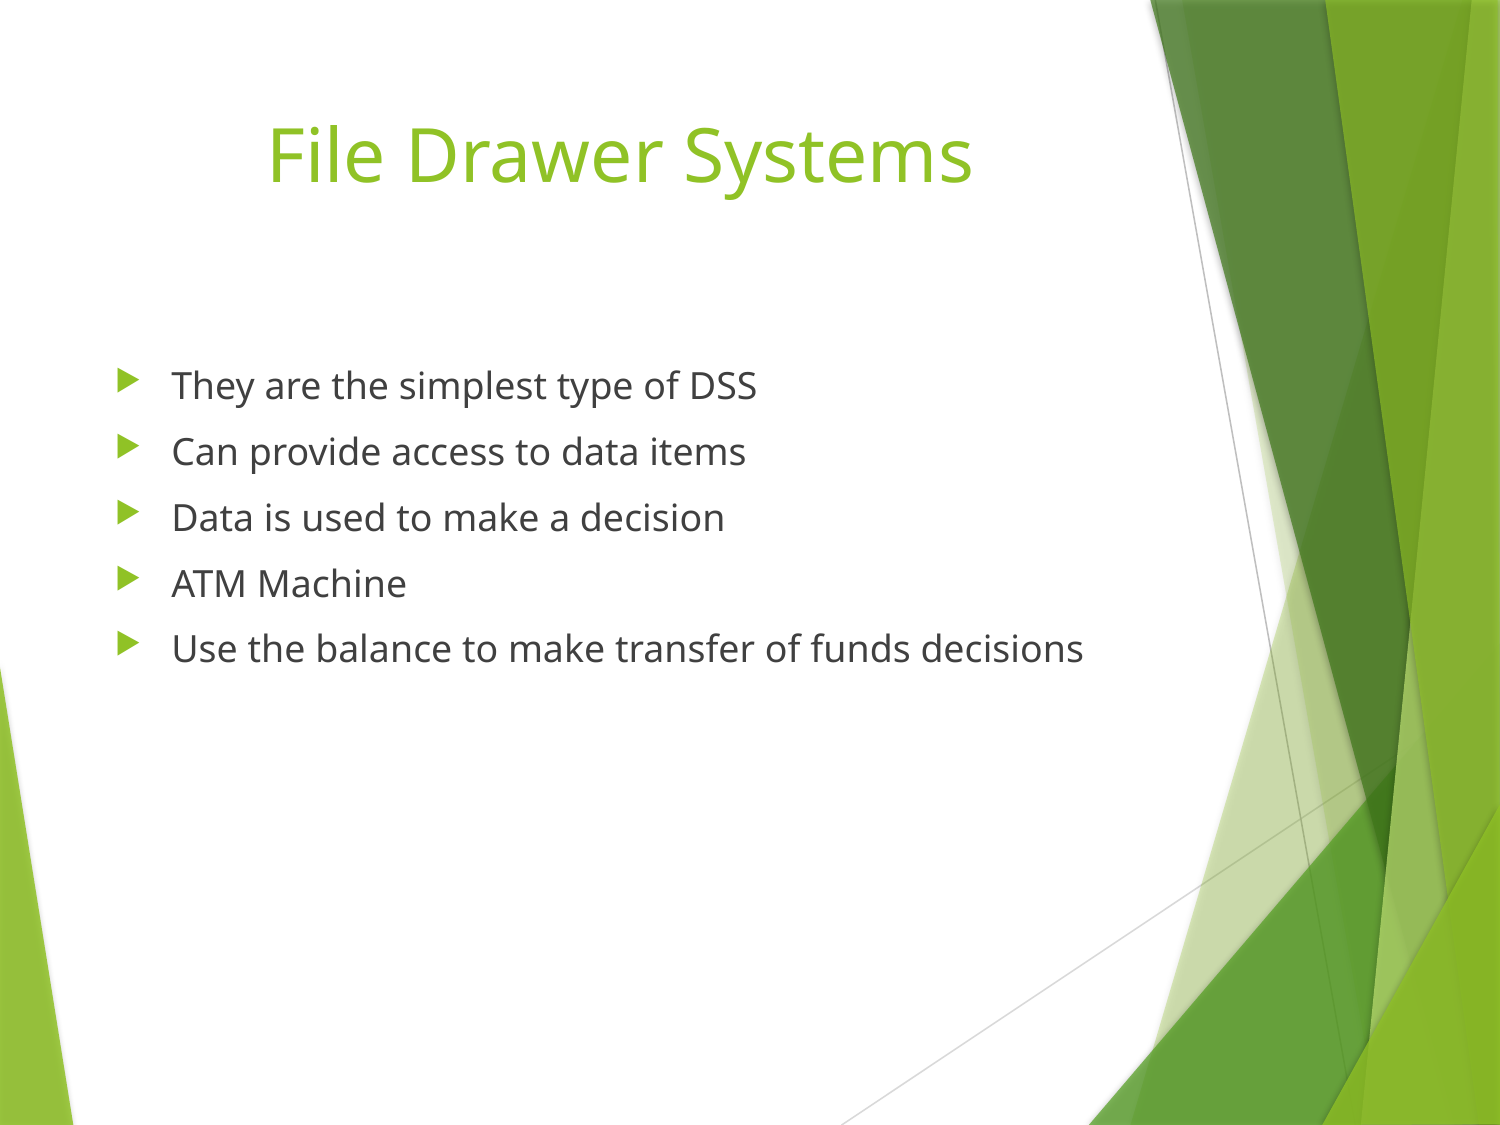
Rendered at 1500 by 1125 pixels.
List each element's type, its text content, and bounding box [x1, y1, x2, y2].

title File Drawer Systems [99, 99, 1142, 317]
list They are the simplest type of DSS Can provide access to data items Data is used to make a decision ATM Machine Use the balance to make transfer of funds decisions [99, 354, 1142, 992]
